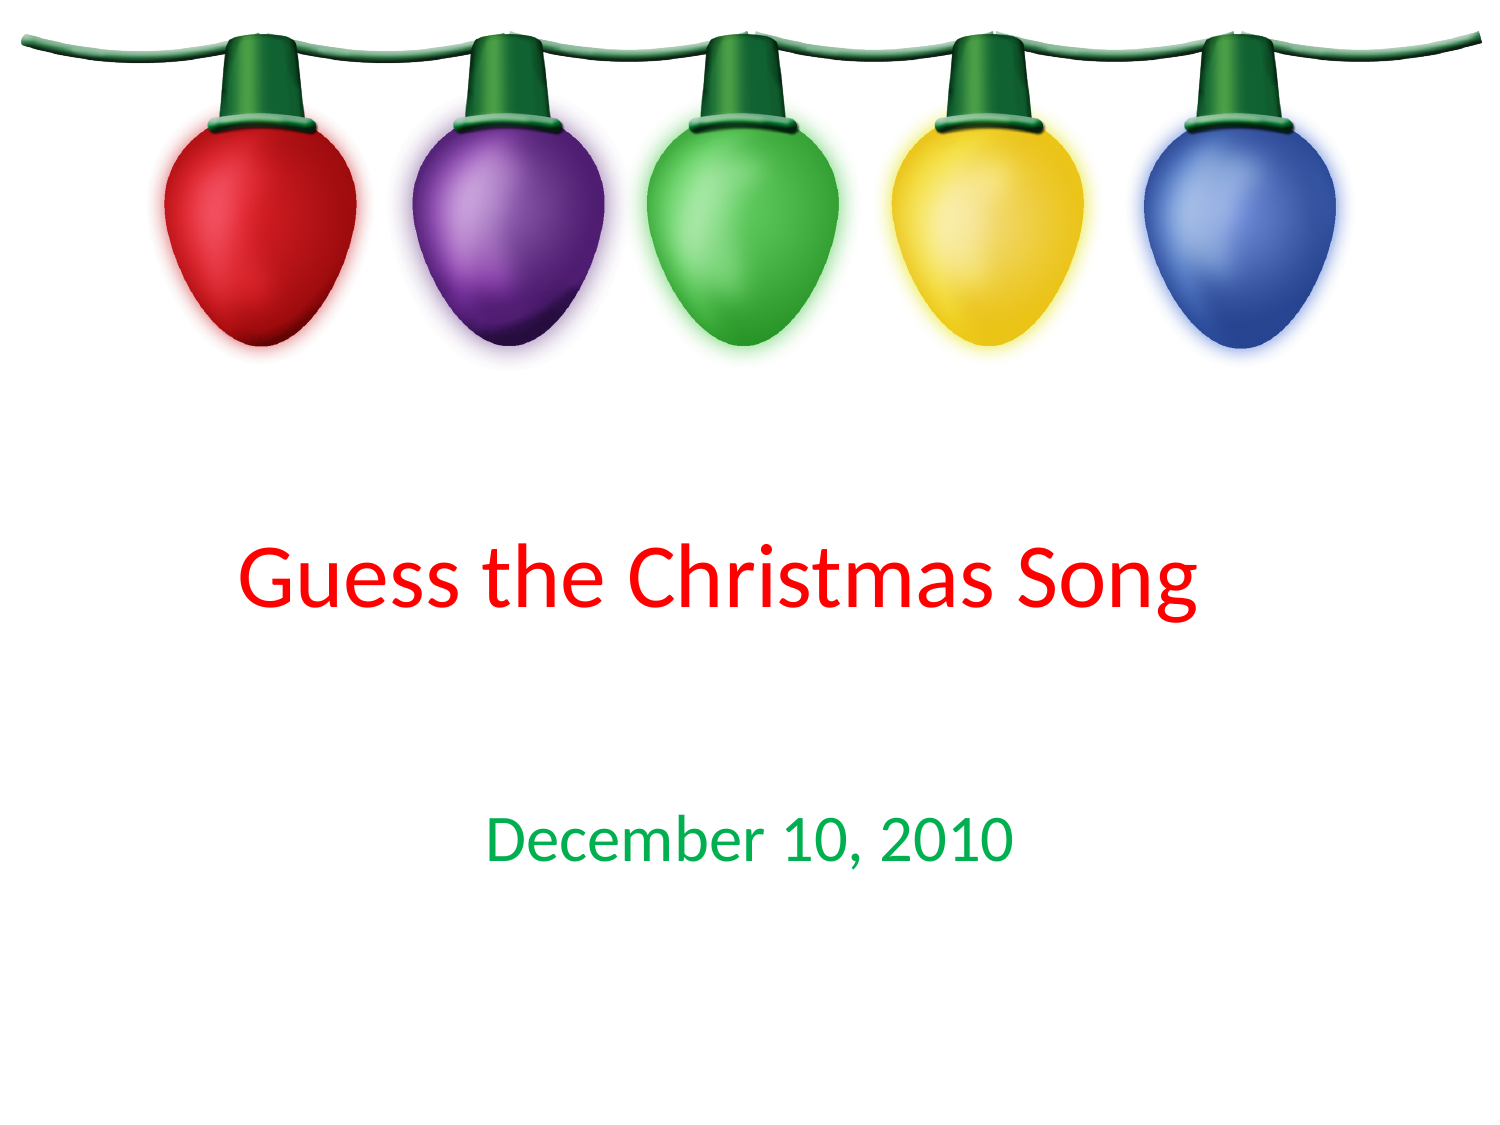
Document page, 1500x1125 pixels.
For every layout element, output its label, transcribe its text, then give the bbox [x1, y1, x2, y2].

picture [0, 0, 1500, 383]
title Guess the Christmas Song [187, 450, 1250, 692]
subtitle December 10, 2010 [225, 787, 1275, 950]
